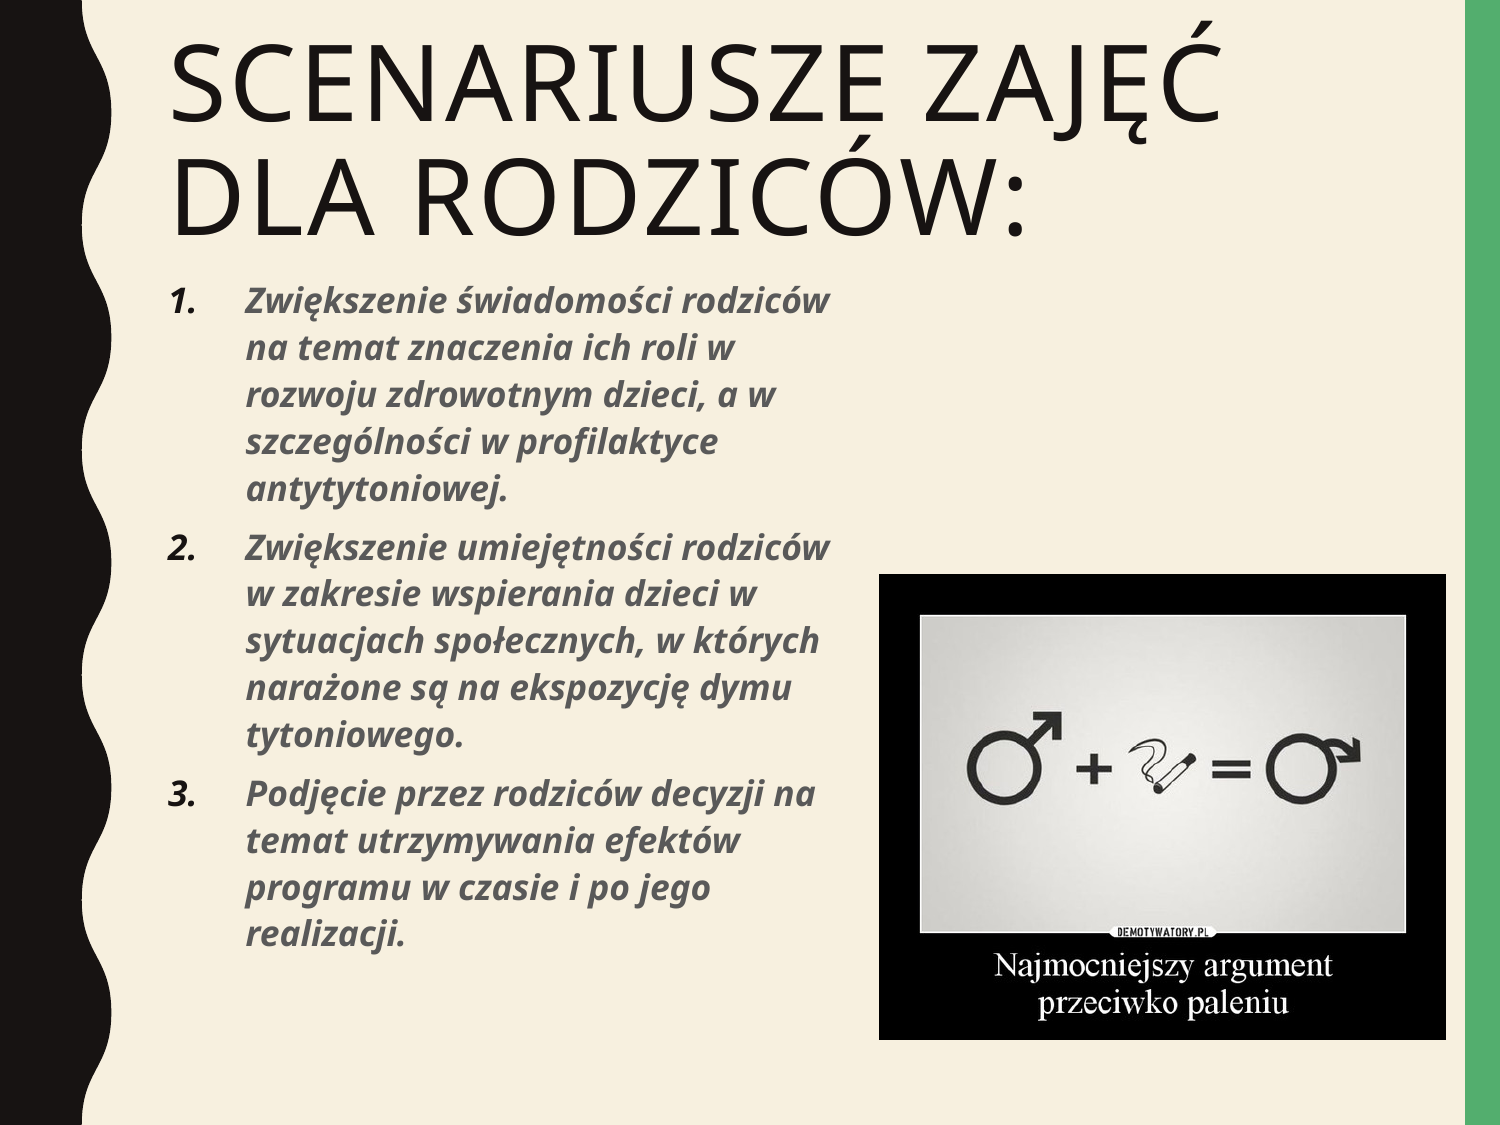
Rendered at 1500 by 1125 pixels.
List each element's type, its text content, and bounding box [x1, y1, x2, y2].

title Scenariusze zajęć dla rodziców: [153, 22, 1406, 267]
list Zwiększenie świadomości rodziców na temat znaczenia ich roli w rozwoju zdrowotnym dzieci, a w szczególności w profilaktyce antytytoniowej. Zwiększenie umiejętności rodziców w zakresie wspierania dzieci w sytuacjach społecznych, w których narażone są na ekspozycję dymu tytoniowego. Podjęcie przez rodziców decyzji na temat utrzymywania efektów programu w czasie i po jego realizacji. [153, 266, 857, 965]
picture [879, 574, 1446, 1040]
